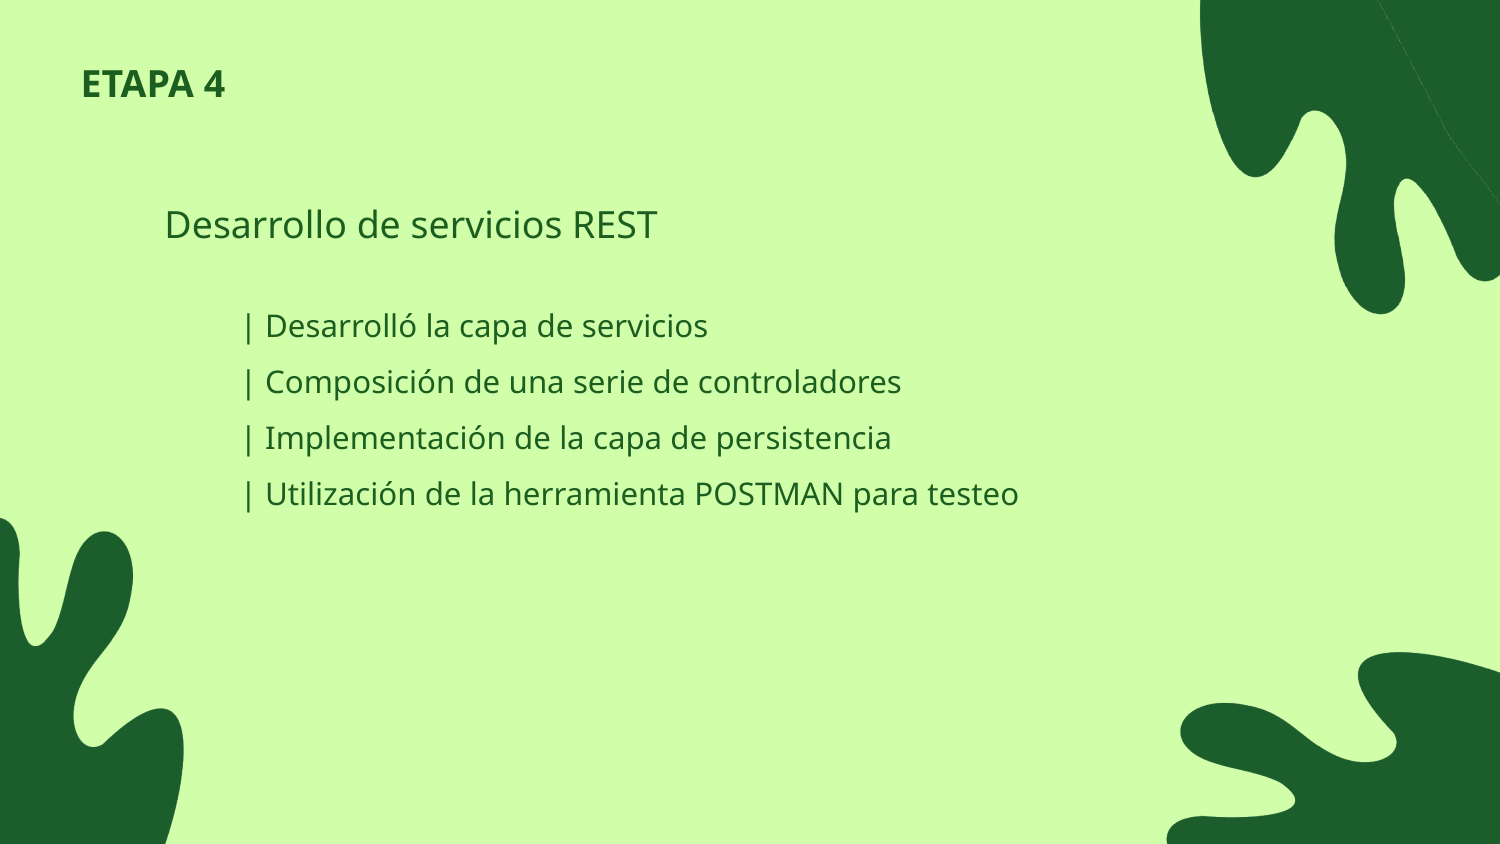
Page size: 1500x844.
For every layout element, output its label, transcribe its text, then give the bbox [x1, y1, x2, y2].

picture [1149, 630, 1500, 844]
title ETAPA 4 [65, 74, 647, 120]
subtitle Desarrollo de servicios REST [149, 178, 1125, 234]
picture [1130, 0, 1500, 382]
picture [0, 501, 284, 844]
text_box | Desarrolló la capa de servicios | Composición de una serie de controladores | Implementación de la capa de persistencia | Utilización de la herramienta POSTMAN para testeo [224, 272, 1239, 572]
